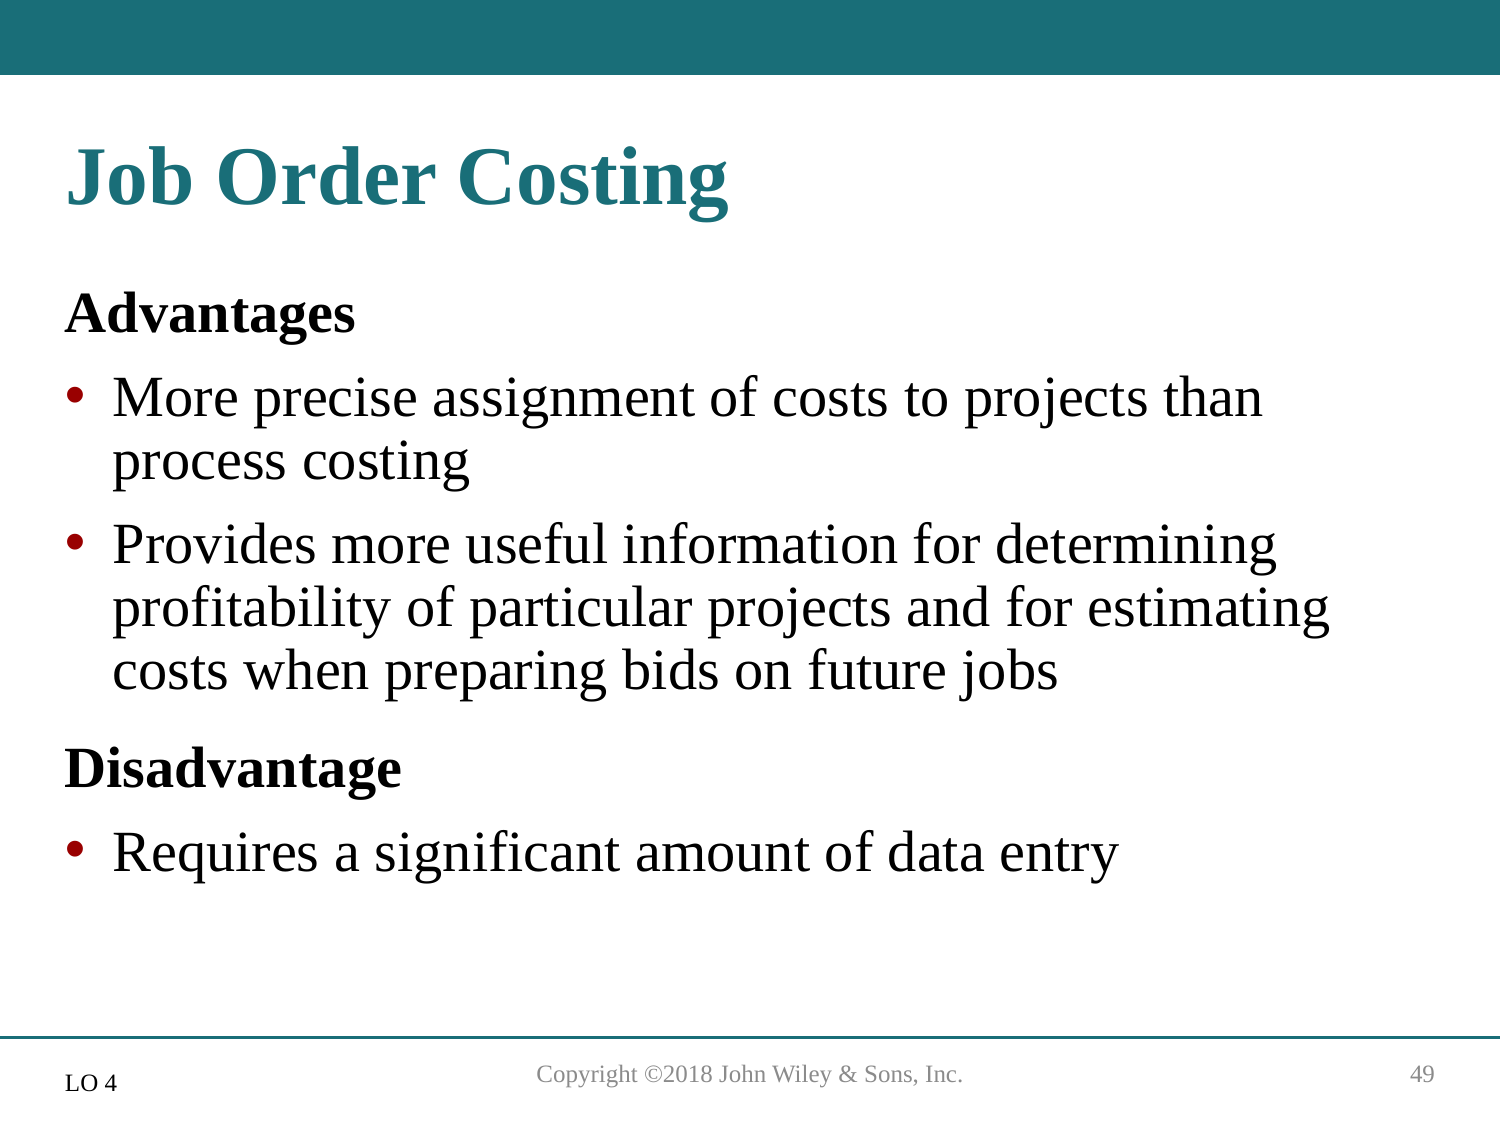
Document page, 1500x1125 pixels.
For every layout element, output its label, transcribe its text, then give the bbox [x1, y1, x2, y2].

list Disadvantage Requires a significant amount of data entry [50, 729, 1450, 891]
slide_number 49 [1059, 1042, 1450, 1103]
title Job Order Costing [50, 125, 1450, 238]
footer Copyright ©2018 John Wiley & Sons, Inc. [496, 1042, 1004, 1103]
list Advantages More precise assignment of costs to projects than process costing Provides more useful information for determining profitability of particular projects and for estimating costs when preparing bids on future jobs [50, 275, 1450, 710]
list L O 4 [50, 1062, 150, 1113]
